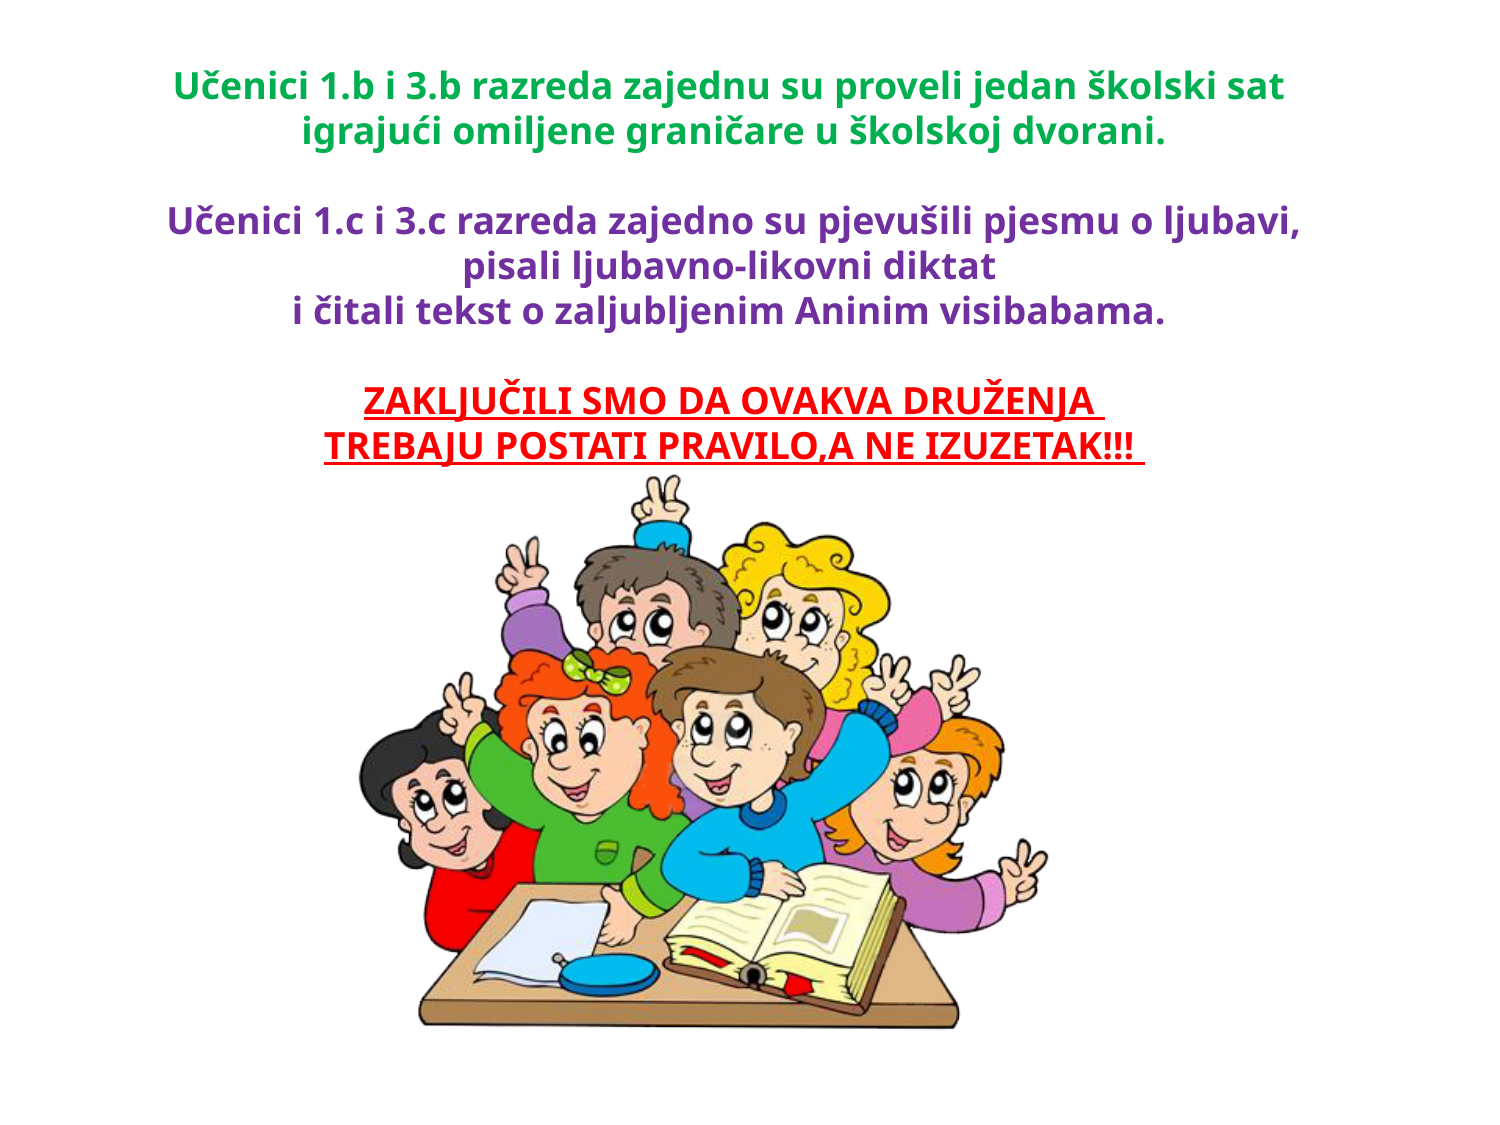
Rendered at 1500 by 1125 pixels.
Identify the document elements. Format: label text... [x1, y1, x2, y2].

picture [348, 467, 1055, 1037]
text_box Učenici 1.b i 3.b razreda zajednu su proveli jedan školski sat igrajući omiljene graničare u školskoj dvorani. Učenici 1.c i 3.c razreda zajedno su pjevušili pjesmu o ljubavi, pisali ljubavno-likovni diktat i čitali tekst o zaljubljenim Aninim visibabama. ZAKLJUČILI SMO DA OVAKVA DRUŽENJA TREBAJU POSTATI PRAVILO,A NE IZUZETAK!!! [151, 54, 1318, 475]
